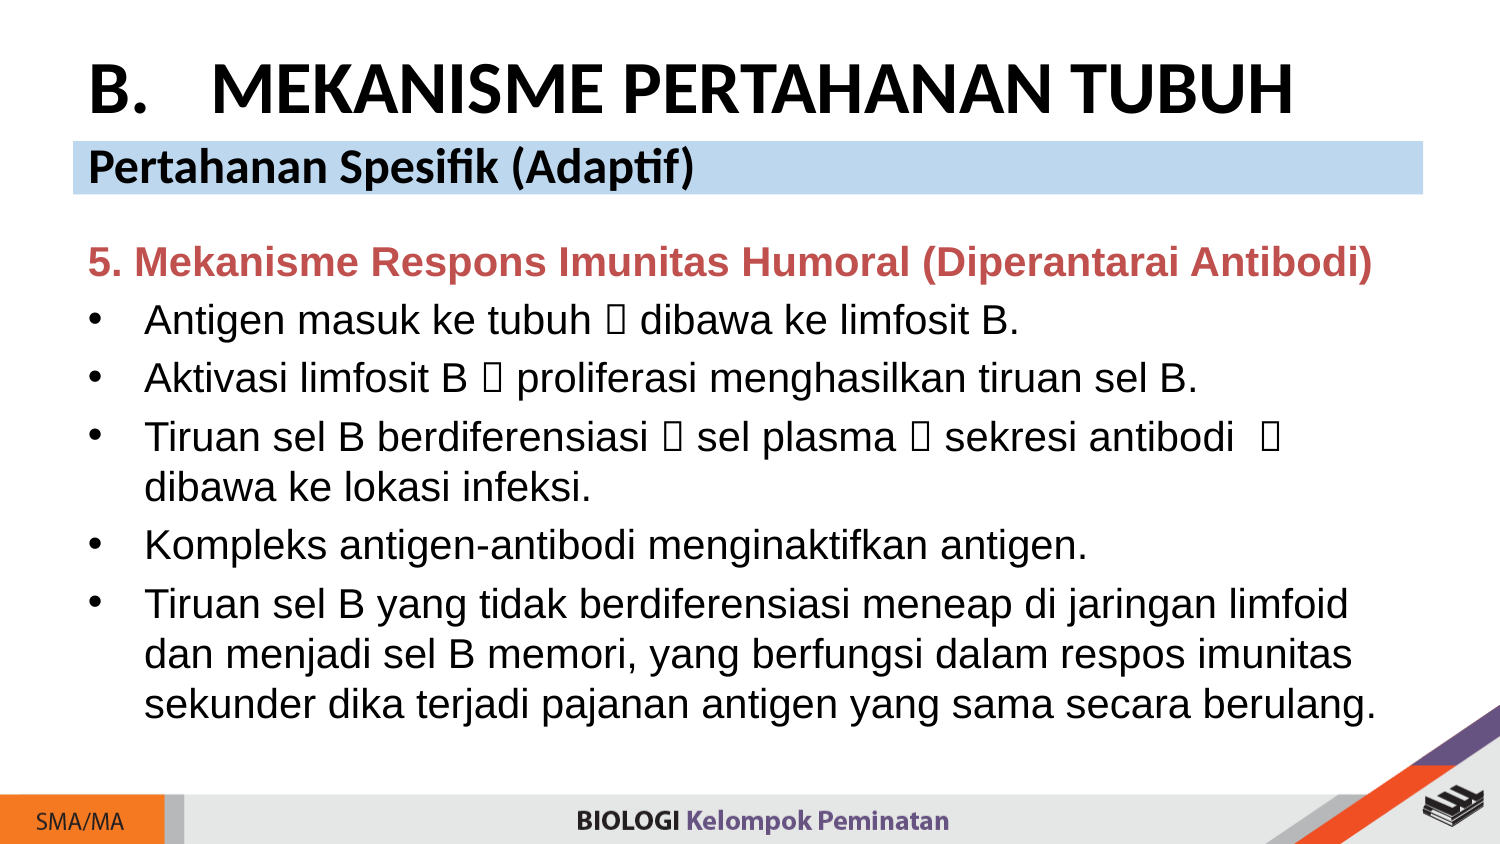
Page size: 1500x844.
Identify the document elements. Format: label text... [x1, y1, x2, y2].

picture [0, 705, 1500, 844]
text_box 5. Mekanisme Respons Imunitas Humoral (Diperantarai Antibodi) Antigen masuk ke tubuh  dibawa ke limfosit B. Aktivasi limfosit B  proliferasi menghasilkan tiruan sel B. Tiruan sel B berdiferensiasi  sel plasma  sekresi antibodi  dibawa ke lokasi infeksi. Kompleks antigen-antibodi menginaktifkan antigen. Tiruan sel B yang tidak berdiferensiasi meneap di jaringan limfoid dan menjadi sel B memori, yang berfungsi dalam respos imunitas sekunder dika terjadi pajanan antigen yang sama secara berulang. [73, 226, 1425, 747]
text_box MEKANISME PERTAHANAN TUBUH [73, 49, 1424, 129]
text_box Pertahanan Spesifik (Adaptif) [73, 141, 1424, 195]
